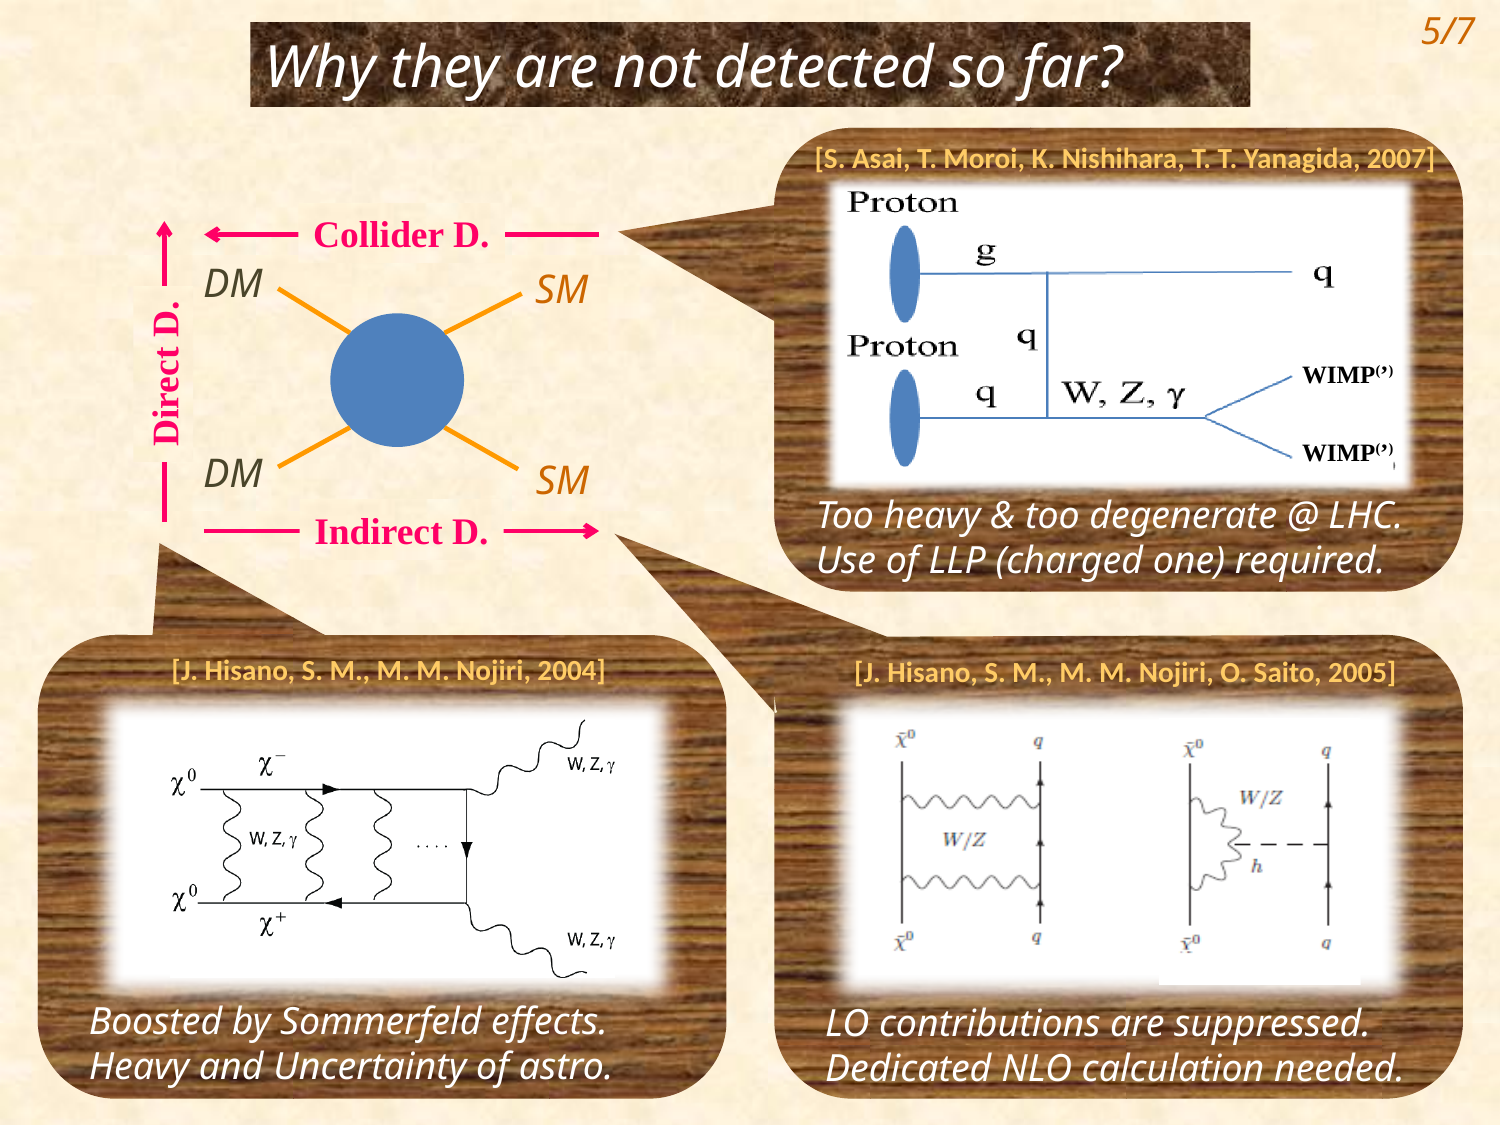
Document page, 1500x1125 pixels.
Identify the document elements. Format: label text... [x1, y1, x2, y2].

picture [0, 0, 1500, 1125]
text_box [37, 220, 727, 1099]
text_box 5/7 [1405, 0, 1491, 60]
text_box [731, 499, 1464, 1099]
text_box Why they are not detected so far? [250, 22, 1251, 107]
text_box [203, 127, 1464, 499]
